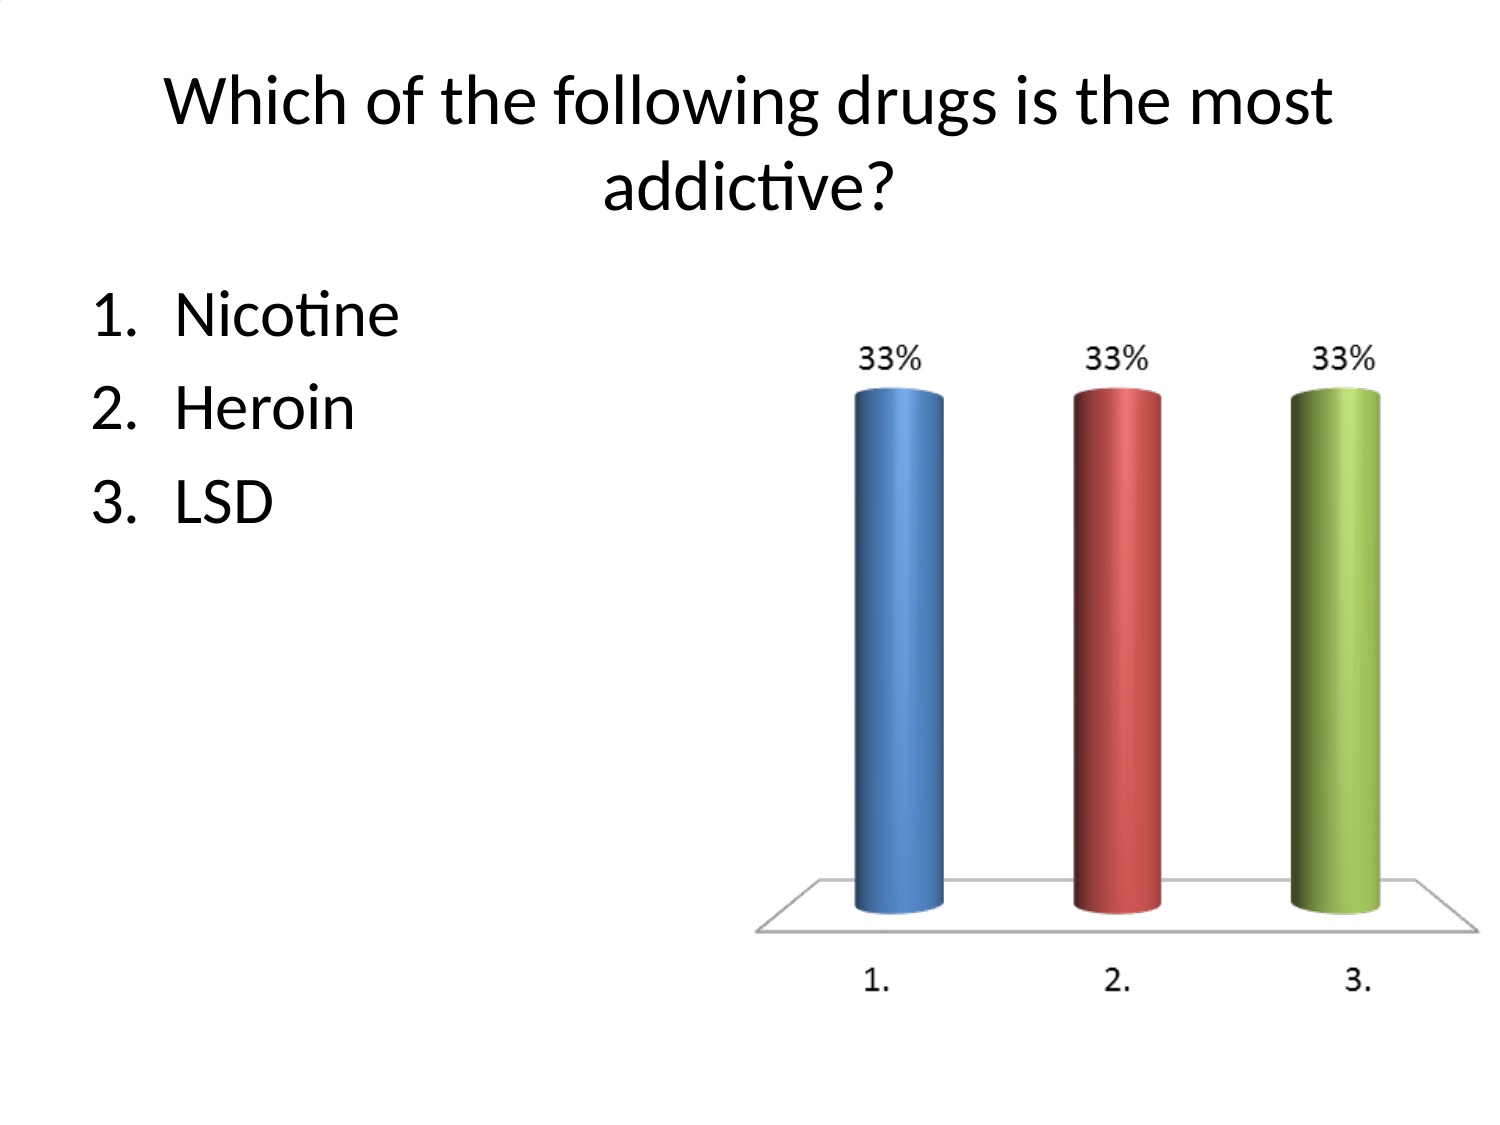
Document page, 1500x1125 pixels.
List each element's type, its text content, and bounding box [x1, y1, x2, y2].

text_box [737, 269, 1492, 1117]
list Nicotine Heroin LSD [75, 262, 750, 1005]
title Which of the following drugs is the most addictive? [75, 45, 1425, 233]
